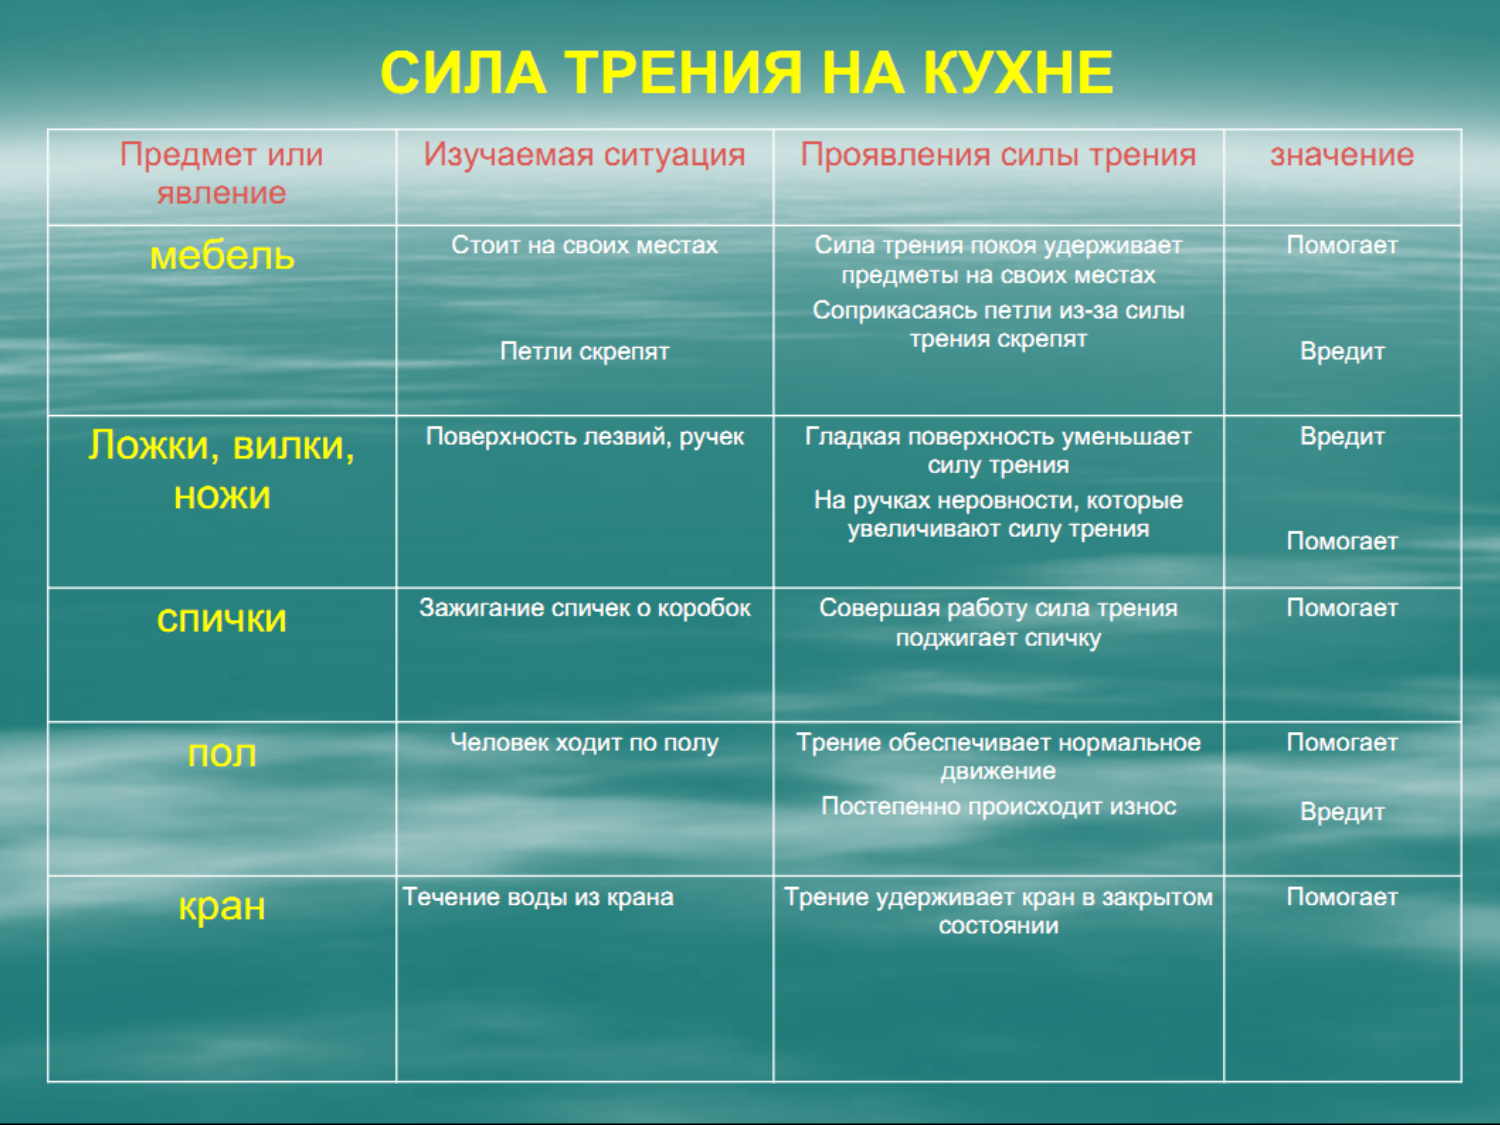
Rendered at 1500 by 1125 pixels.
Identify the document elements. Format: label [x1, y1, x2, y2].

list [0, 0, 1500, 1125]
